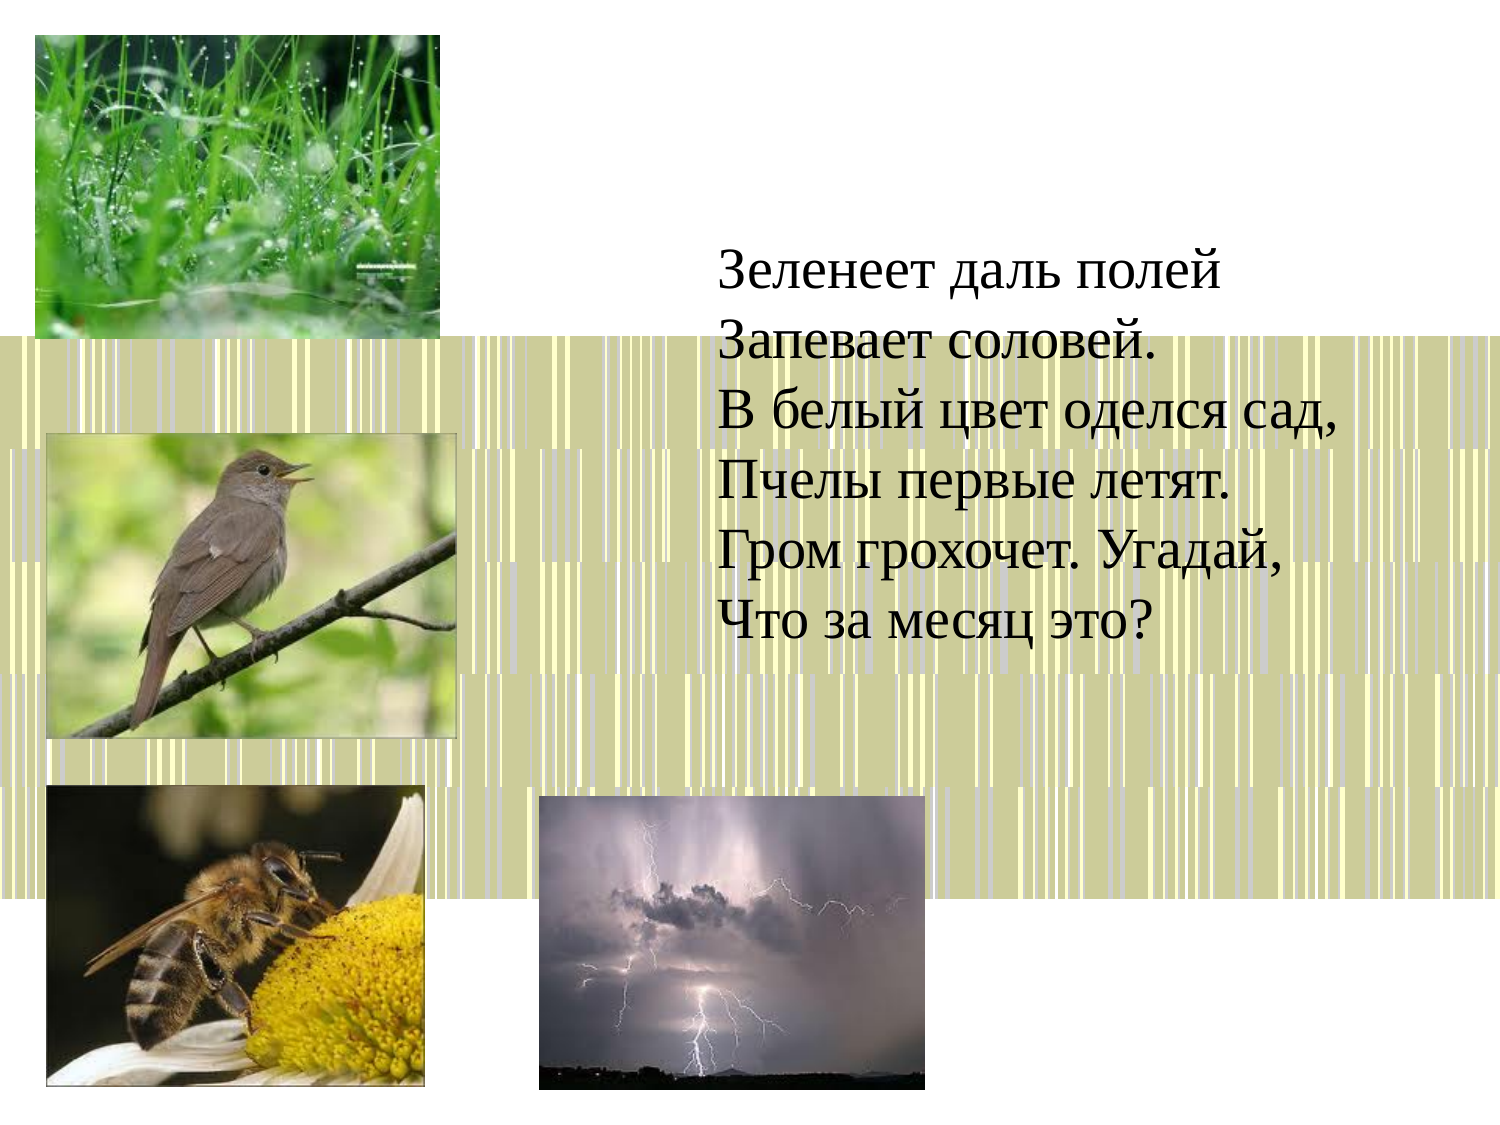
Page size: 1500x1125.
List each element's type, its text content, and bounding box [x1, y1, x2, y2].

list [34, 34, 441, 339]
text_box Зеленеет даль полей Запевает соловей. В белый цвет оделся сад, Пчелы первые летят. Гром грохочет. Угадай, Что за месяц это? [703, 222, 1418, 658]
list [46, 433, 458, 739]
picture [0, 0, 1500, 1125]
